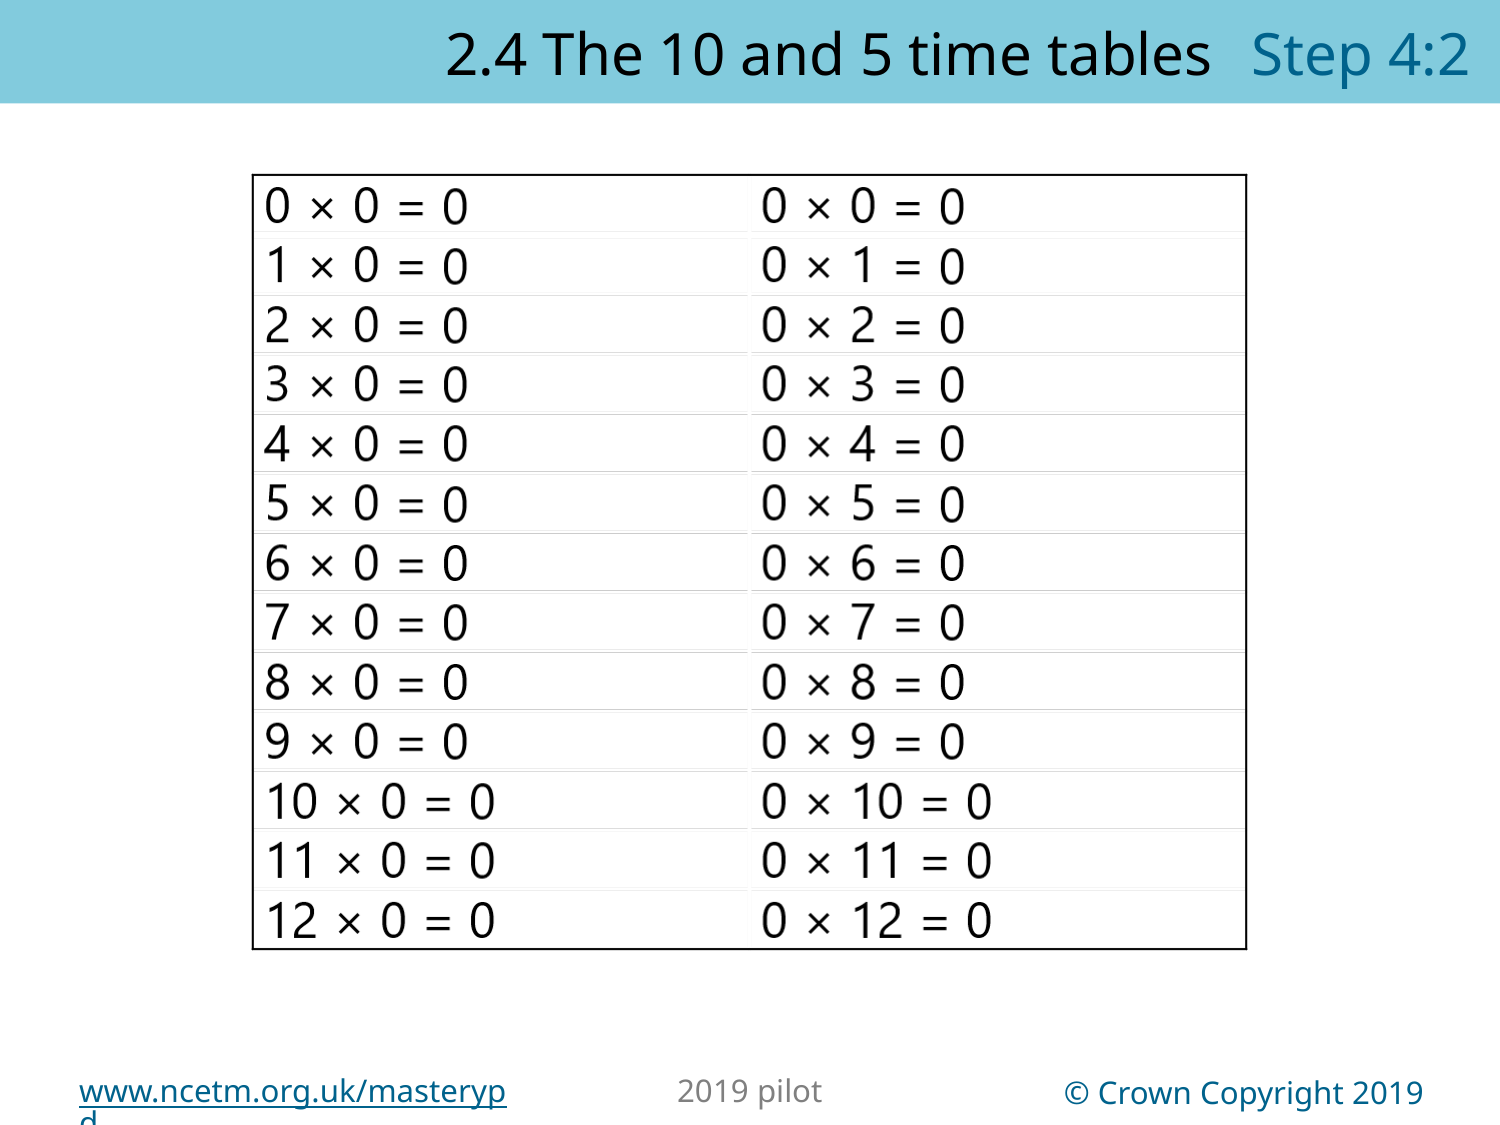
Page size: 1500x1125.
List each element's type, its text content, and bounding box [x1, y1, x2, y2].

picture [251, 158, 1252, 981]
list 2.4 The 10 and 5 time tables Step 4:2 [0, 0, 1500, 104]
